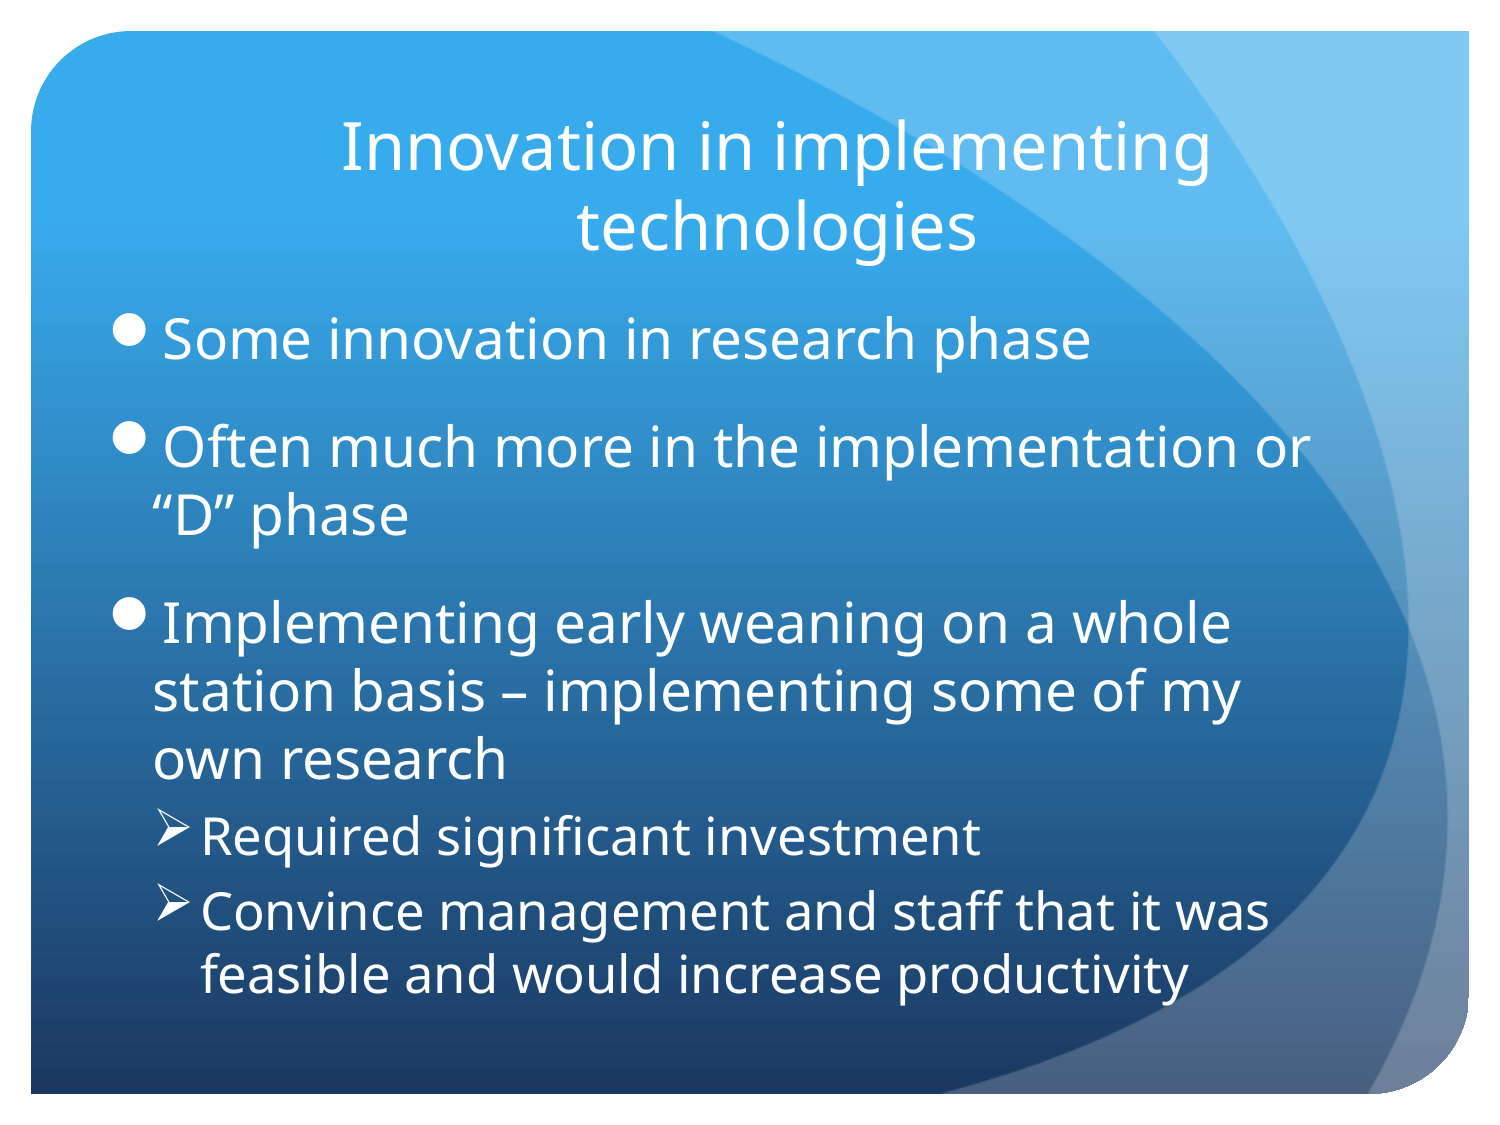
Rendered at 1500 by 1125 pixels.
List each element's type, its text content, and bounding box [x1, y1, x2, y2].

picture [24, 30, 1473, 1094]
list Some innovation in research phase Often much more in the implementation or “D” phase Implementing early weaning on a whole station basis – implementing some of my own research Required significant investment Convince management and staff that it was feasible and would increase productivity [93, 295, 1338, 1014]
text_box Innovation in implementing technologies [127, 96, 1429, 272]
